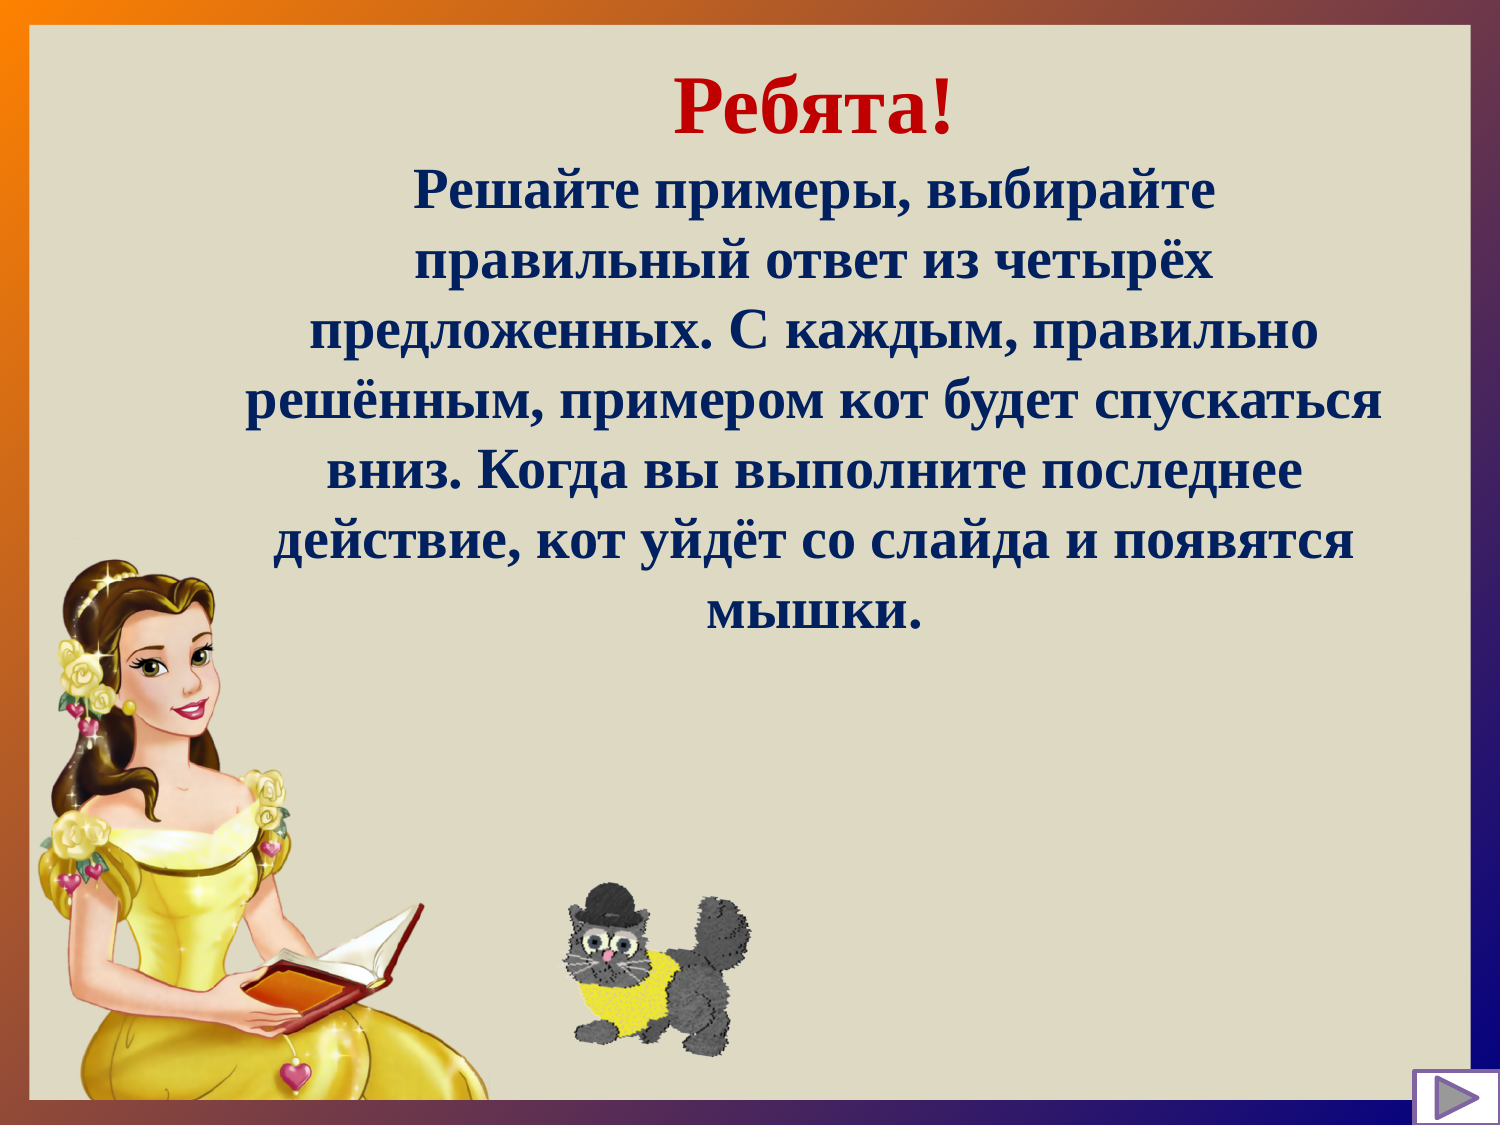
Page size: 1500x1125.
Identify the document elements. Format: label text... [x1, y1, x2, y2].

text_box [1412, 1069, 1500, 1125]
picture [536, 865, 771, 1070]
picture [29, 538, 490, 1100]
text_box Ребята! Решайте примеры, выбирайте правильный ответ из четырёх предложенных. С каждым, правильно решённым, примером кот будет спускаться вниз. Когда вы выполните последнее действие, кот уйдёт со слайда и появятся мышки. [230, 42, 1400, 763]
